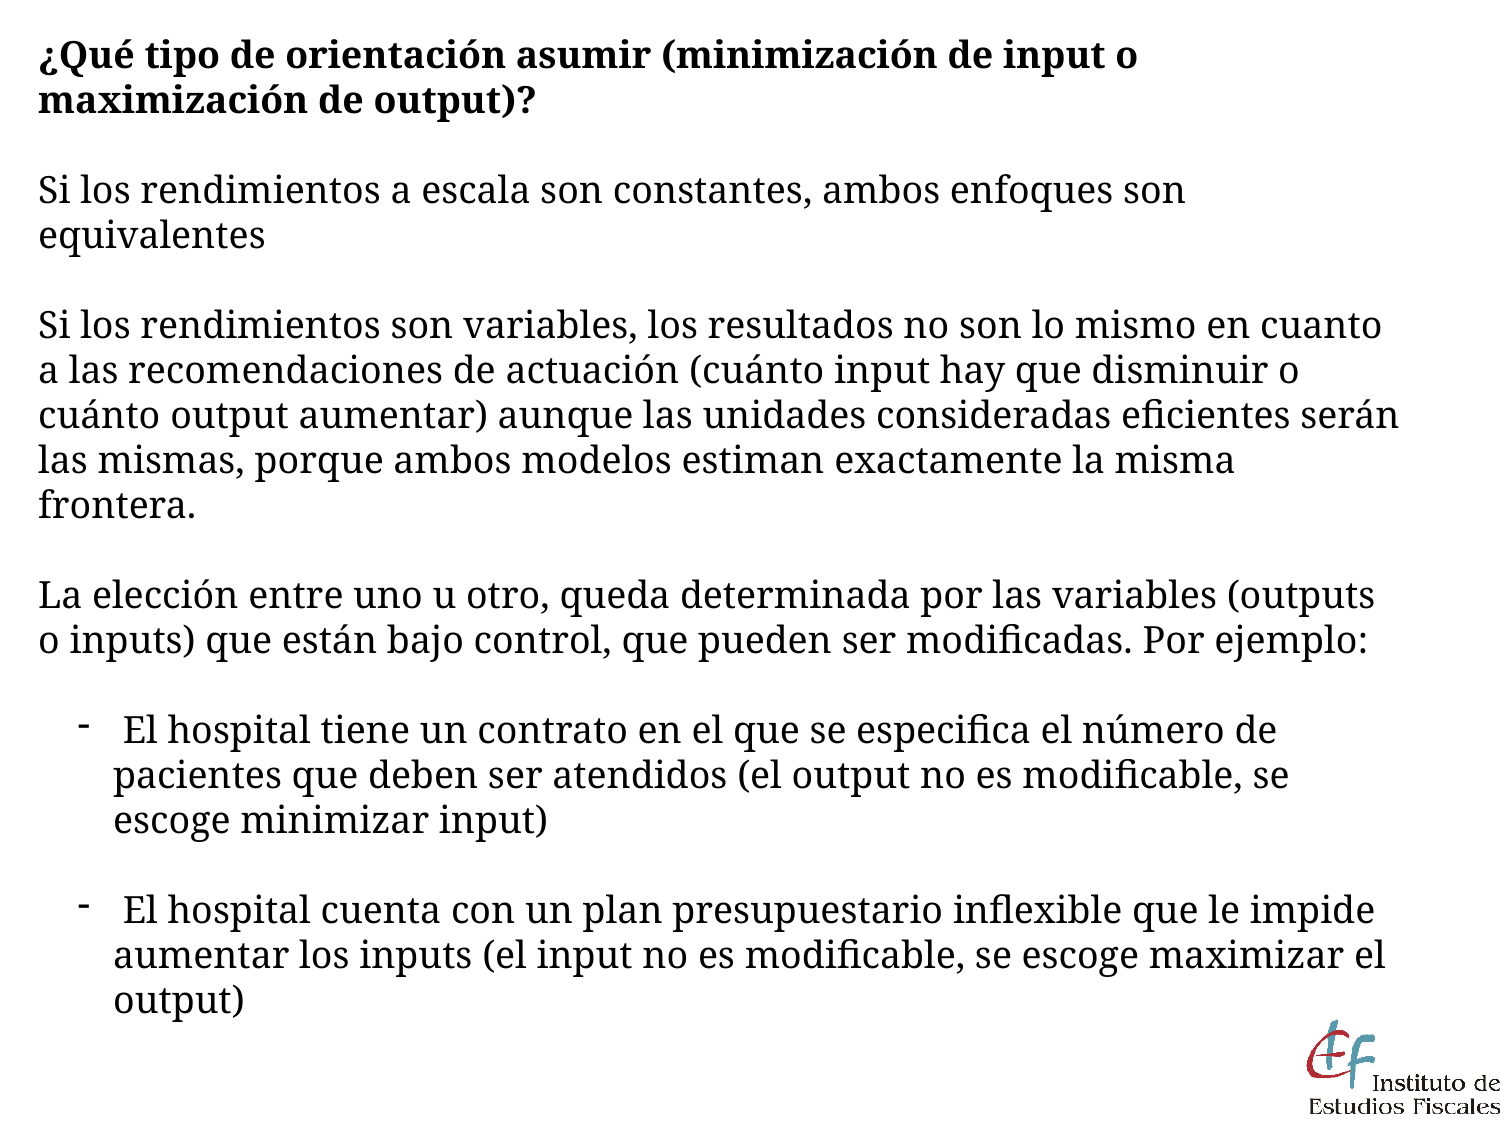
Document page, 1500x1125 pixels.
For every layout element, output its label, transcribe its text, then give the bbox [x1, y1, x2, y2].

picture [1306, 1019, 1500, 1114]
text_box ¿Qué tipo de orientación asumir (minimización de input o maximización de output)? Si los rendimientos a escala son constantes, ambos enfoques son equivalentes Si los rendimientos son variables, los resultados no son lo mismo en cuanto a las recomendaciones de actuación (cuánto input hay que disminuir o cuánto output aumentar) aunque las unidades consideradas eficientes serán las mismas, porque ambos modelos estiman exactamente la misma frontera. La elección entre uno u otro, queda determinada por las variables (outputs o inputs) que están bajo control, que pueden ser modificadas. Por ejemplo: El hospital tiene un contrato en el que se especifica el número de pacientes que deben ser atendidos (el output no es modificable, se escoge minimizar input) El hospital cuenta con un plan presupuestario inflexible que le impide aumentar los inputs (el input no es modificable, se escoge maximizar el output) [23, 23, 1418, 1125]
